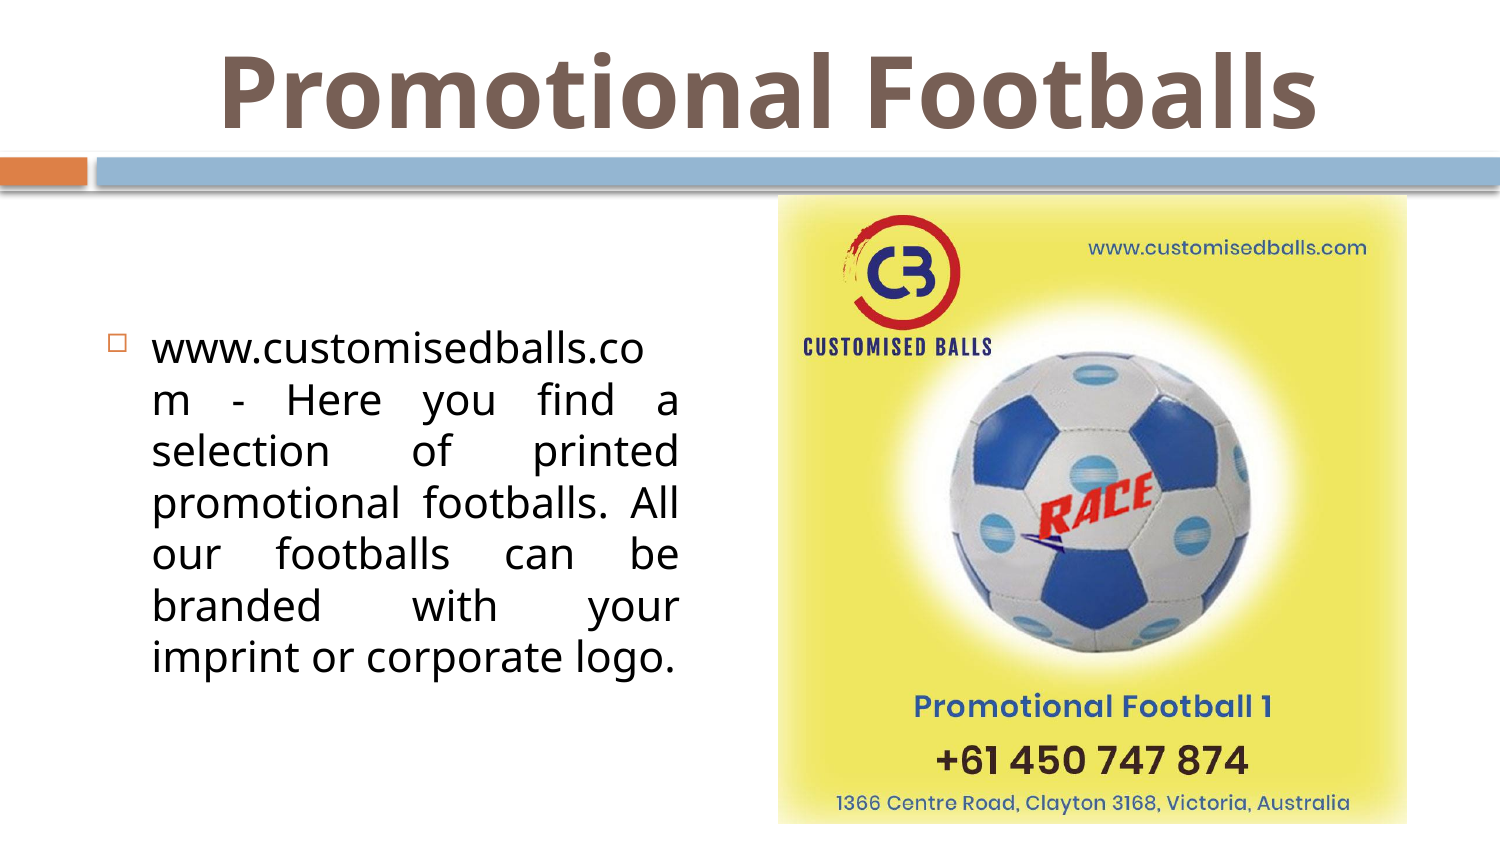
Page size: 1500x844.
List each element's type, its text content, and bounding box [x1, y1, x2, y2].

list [777, 195, 1407, 825]
title Promotional Footballs [99, 28, 1438, 150]
list www.customisedballs.com - Here you find a selection of printed promotional footballs. All our footballs can be branded with your imprint or corporate logo. [91, 313, 696, 731]
